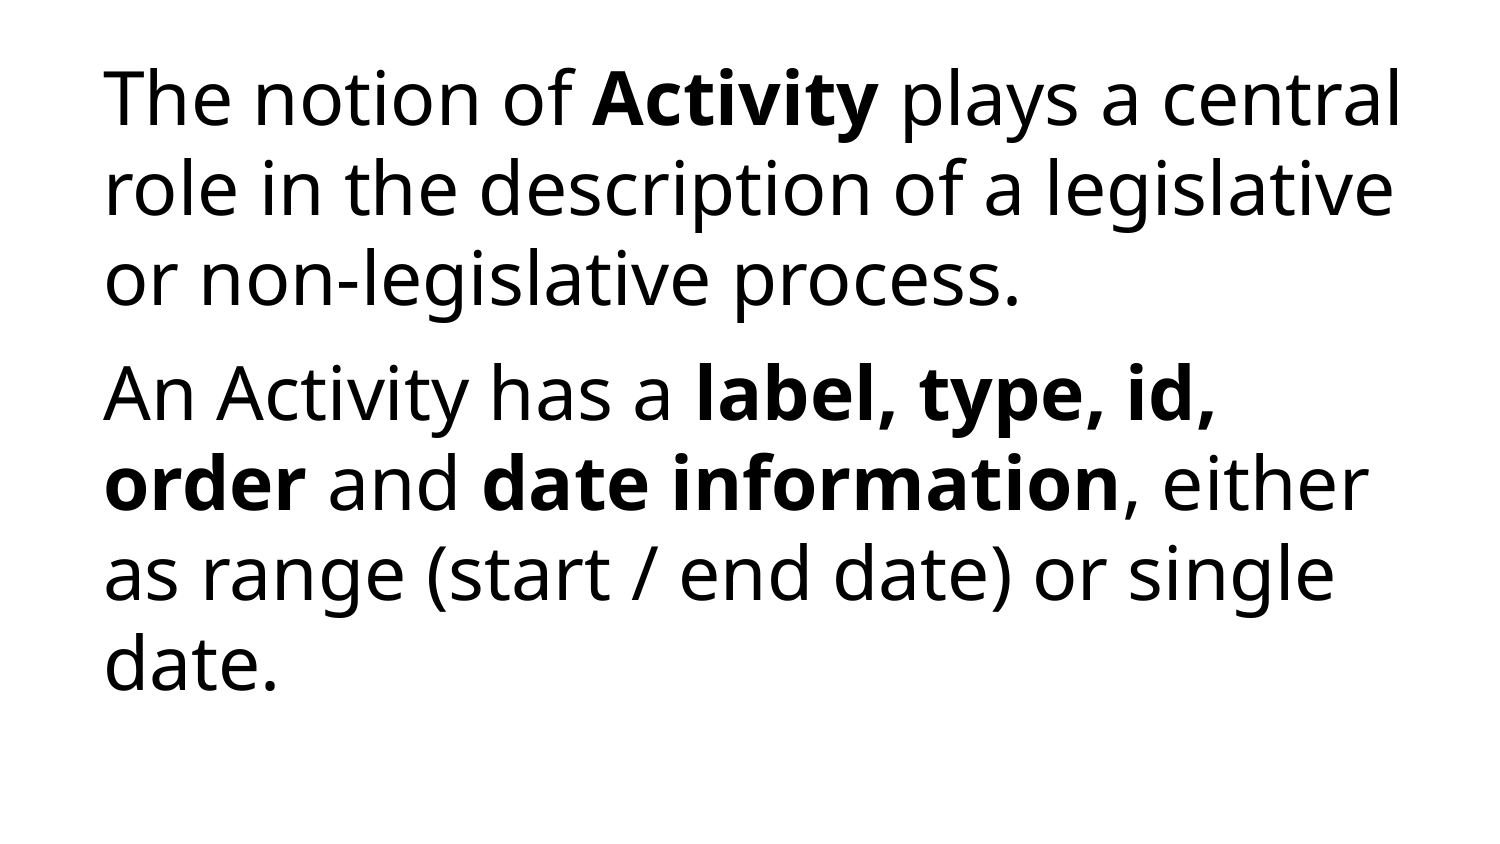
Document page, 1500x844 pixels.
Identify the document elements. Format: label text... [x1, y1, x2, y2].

text_box The notion of Activity plays a central role in the description of a legislative or non-legislative process. An Activity has a label, type, id, order and date information, either as range (start / end date) or single date. [88, 42, 1424, 713]
